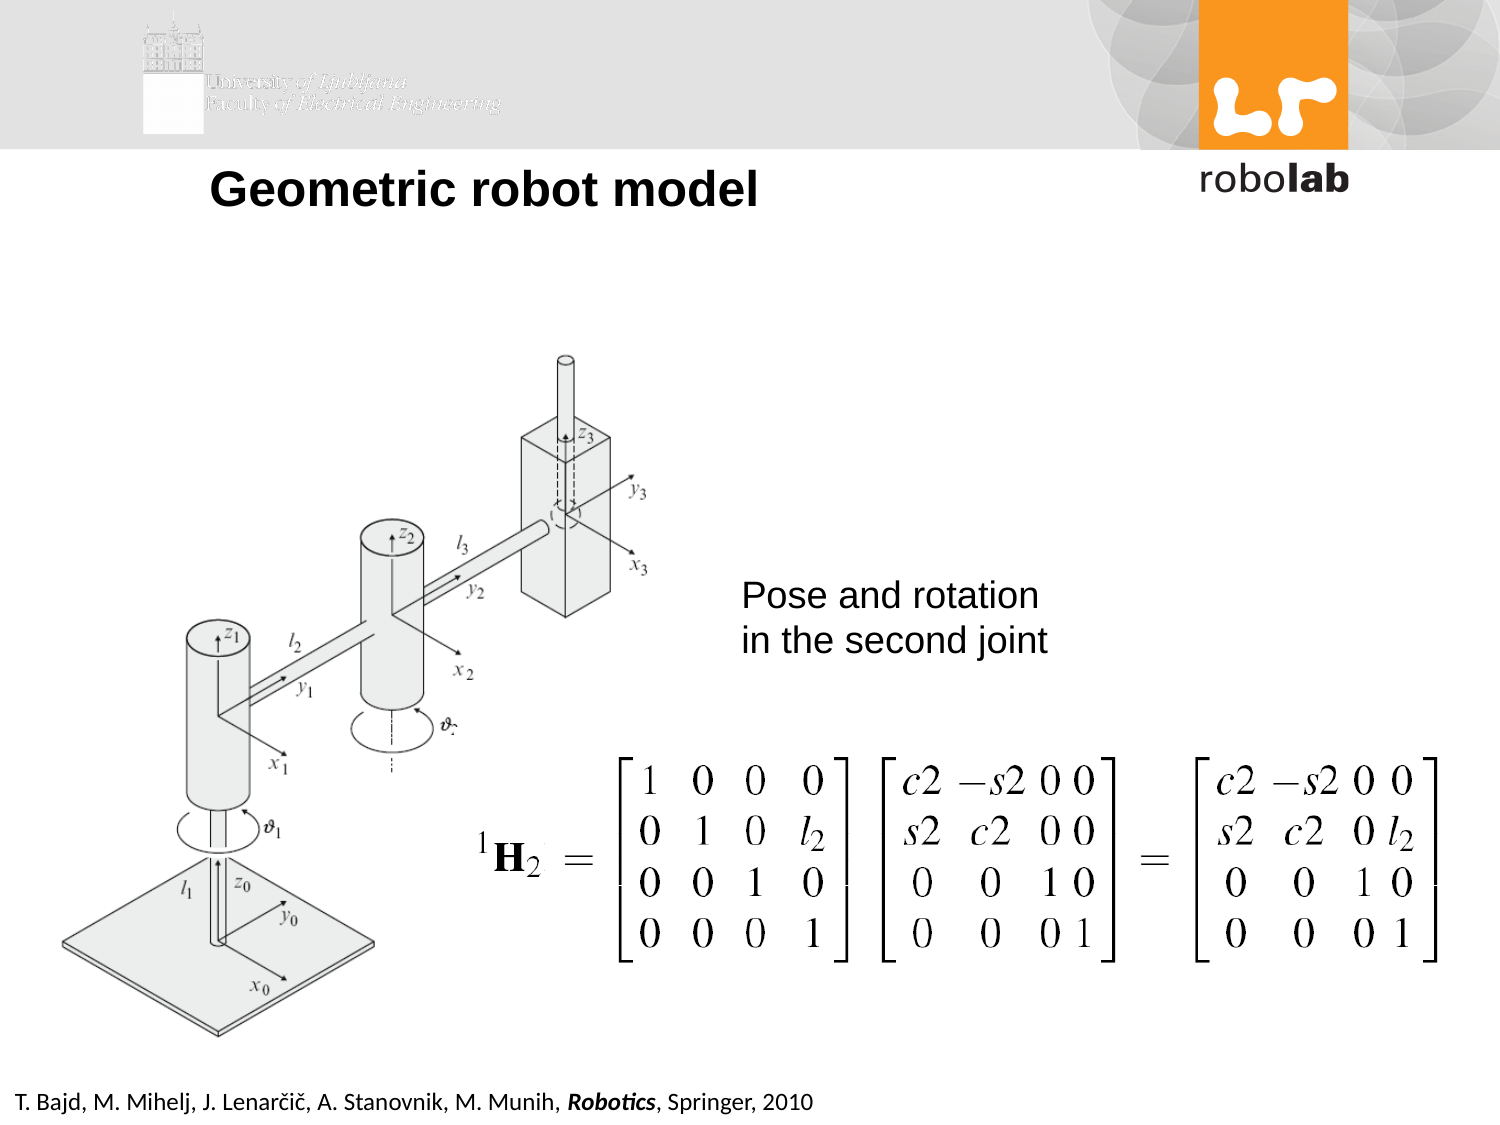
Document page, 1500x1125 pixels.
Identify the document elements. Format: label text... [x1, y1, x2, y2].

list Pose and rotation in the second joint [726, 562, 1176, 669]
text_box Geometric robot model [194, 148, 1062, 224]
picture [998, 0, 1500, 196]
picture [143, 10, 501, 134]
picture [52, 337, 1448, 1046]
